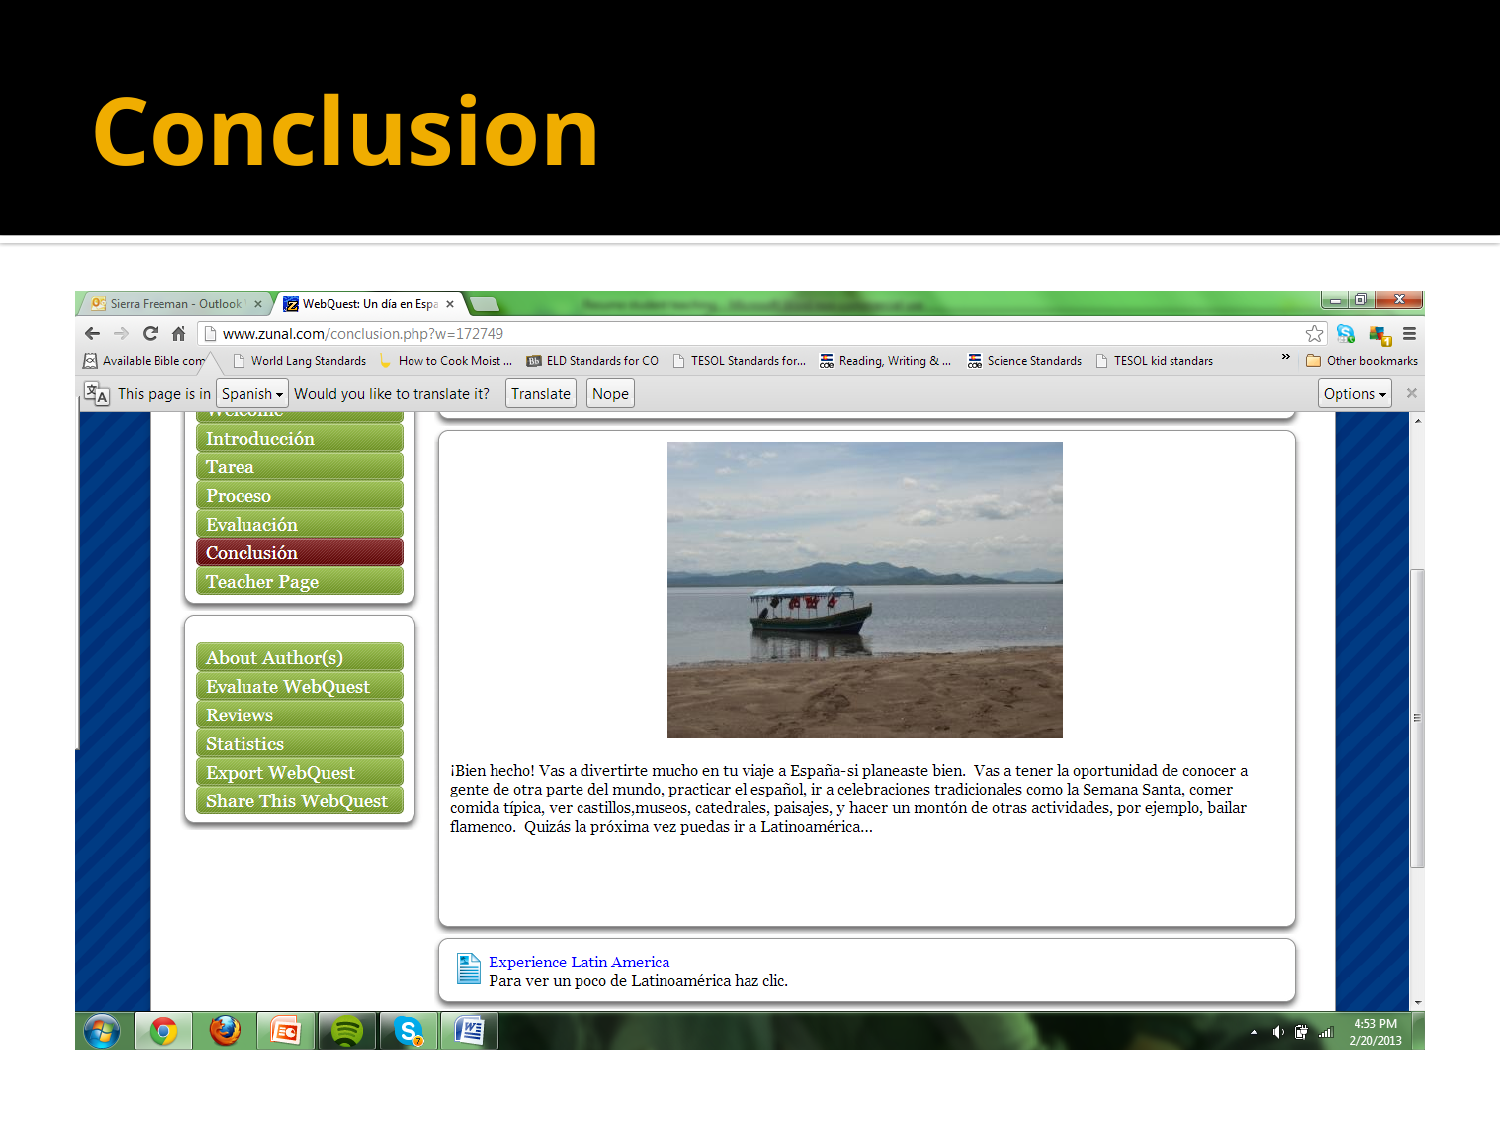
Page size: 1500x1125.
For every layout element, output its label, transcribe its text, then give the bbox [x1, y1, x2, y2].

title Conclusion [75, 25, 1425, 231]
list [75, 291, 1425, 1050]
